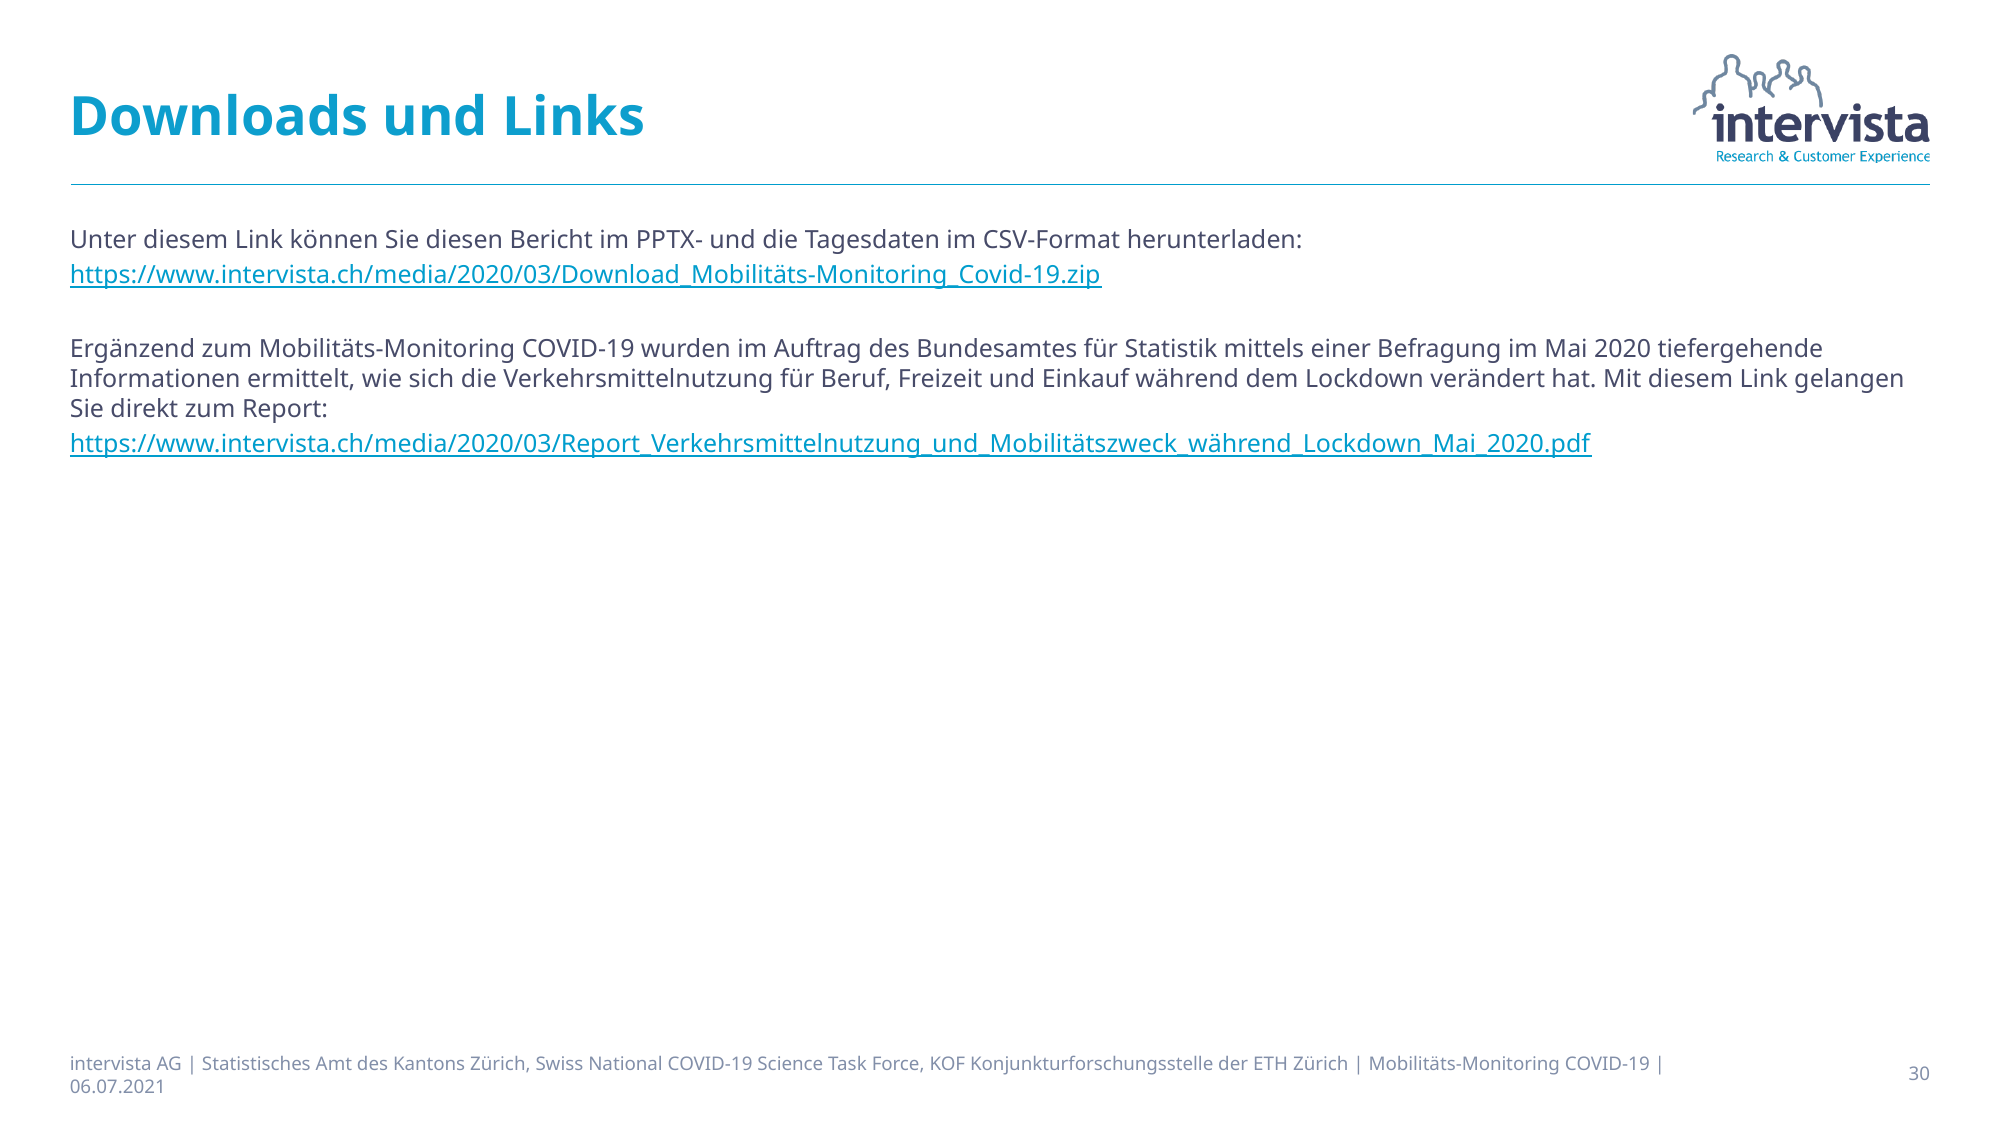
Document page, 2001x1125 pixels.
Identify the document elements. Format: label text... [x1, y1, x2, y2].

list Unter diesem Link können Sie diesen Bericht im PPTX- und die Tagesdaten im CSV-Format herunterladen: https://www.intervista.ch/media/2020/03/Download_Mobilitäts-Monitoring_Covid-19.zip Ergänzend zum Mobilitäts-Monitoring COVID-19 wurden im Auftrag des Bundesamtes für Statistik mittels einer Befragung im Mai 2020 tiefergehende Informationen ermittelt, wie sich die Verkehrsmittelnutzung für Beruf, Freizeit und Einkauf während dem Lockdown verändert hat. Mit diesem Link gelangen Sie direkt zum Report: https://www.intervista.ch/media/2020/03/Report_Verkehrsmittelnutzung_und_Mobilitätszweck_während_Lockdown_Mai_2020.pdf [54, 200, 1930, 1020]
title Downloads und Links [54, 43, 1630, 185]
slide_number 30 [1629, 1035, 1945, 1114]
footer intervista AG | Statistisches Amt des Kantons Zürich, Swiss National COVID-19 Science Task Force, KOF Konjunkturforschungsstelle der ETH Zürich | Mobilitäts-Monitoring COVID-19 | 06.07.2021 [54, 1035, 1629, 1114]
